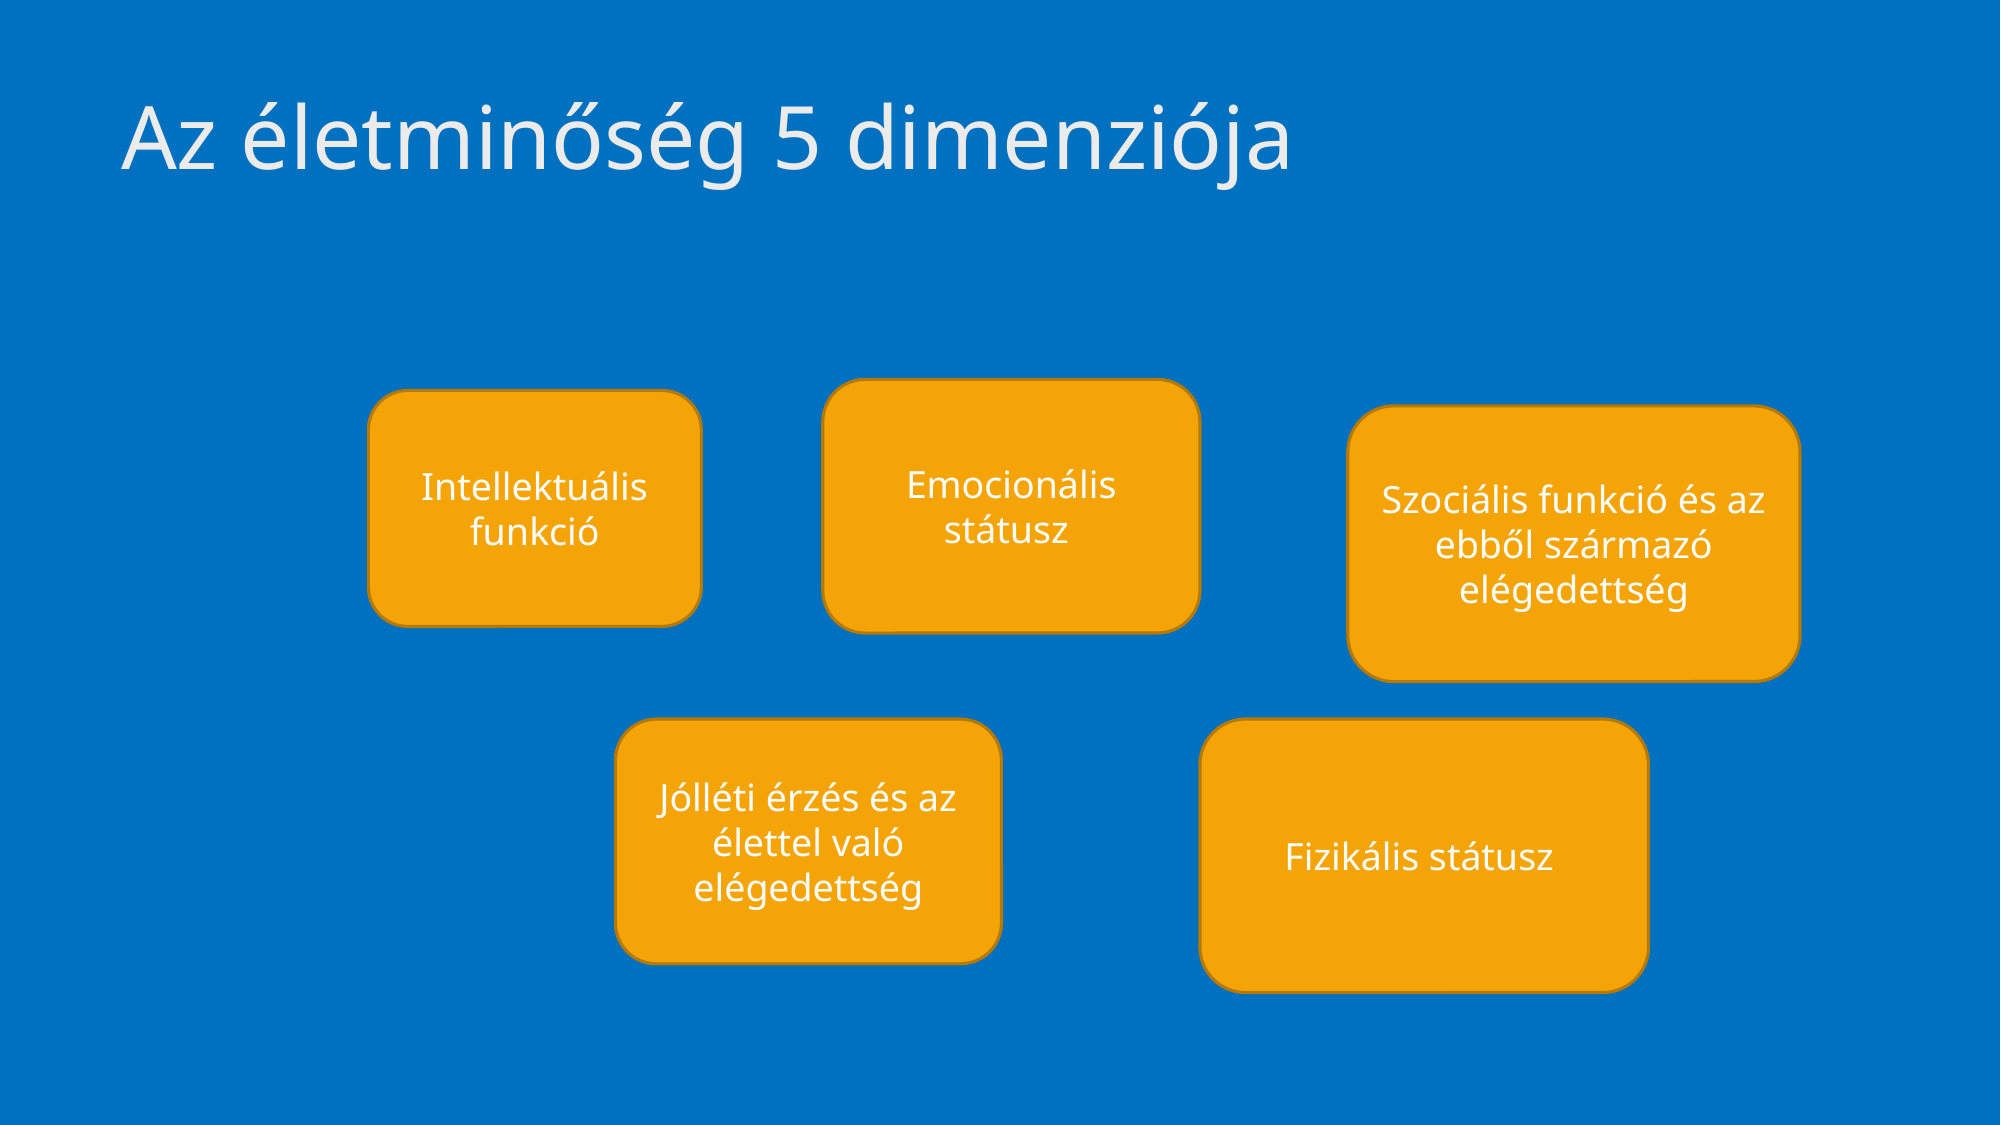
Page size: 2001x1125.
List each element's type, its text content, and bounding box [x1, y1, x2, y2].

text_box Intellektuális funkció [366, 388, 703, 629]
text_box Szociális funkció és az ebből származó elégedettség [1346, 404, 1802, 684]
title Az életminőség 5 dimenziója [106, 74, 1649, 304]
text_box Jólléti érzés és az élettel való elégedettség [613, 717, 1004, 966]
text_box Emocionális státusz [821, 377, 1202, 635]
text_box Fizikális státusz [1198, 717, 1651, 995]
